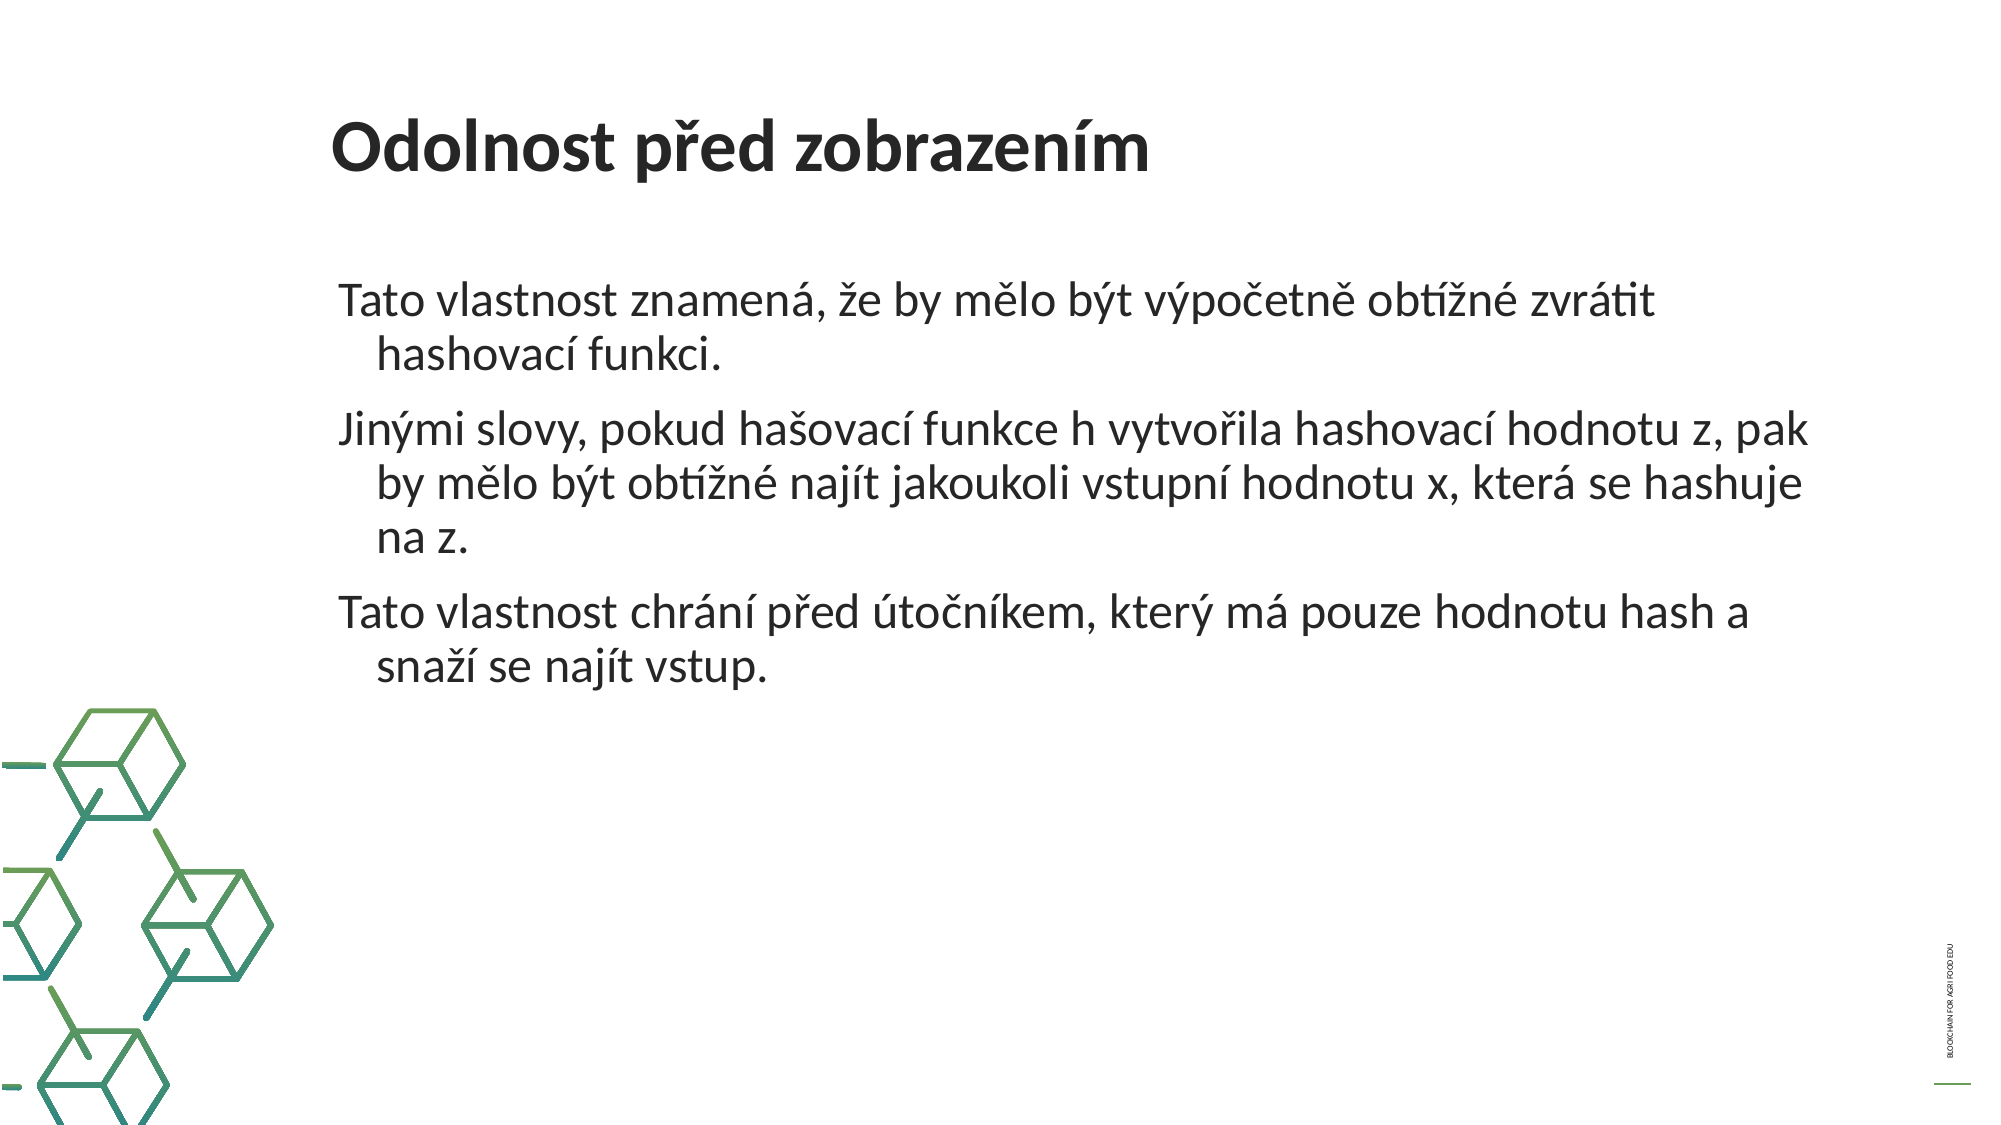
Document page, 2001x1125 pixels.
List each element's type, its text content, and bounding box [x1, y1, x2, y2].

list Tato vlastnost znamená, že by mělo být výpočetně obtížné zvrátit hashovací funkci. Jinými slovy, pokud hašovací funkce h vytvořila hashovací hodnotu z, pak by mělo být obtížné najít jakoukoli vstupní hodnotu x, která se hashuje na z. Tato vlastnost chrání před útočníkem, který má pouze hodnotu hash a snaží se najít vstup. [323, 267, 1859, 1070]
list Odolnost před zobrazením [316, 99, 1869, 267]
